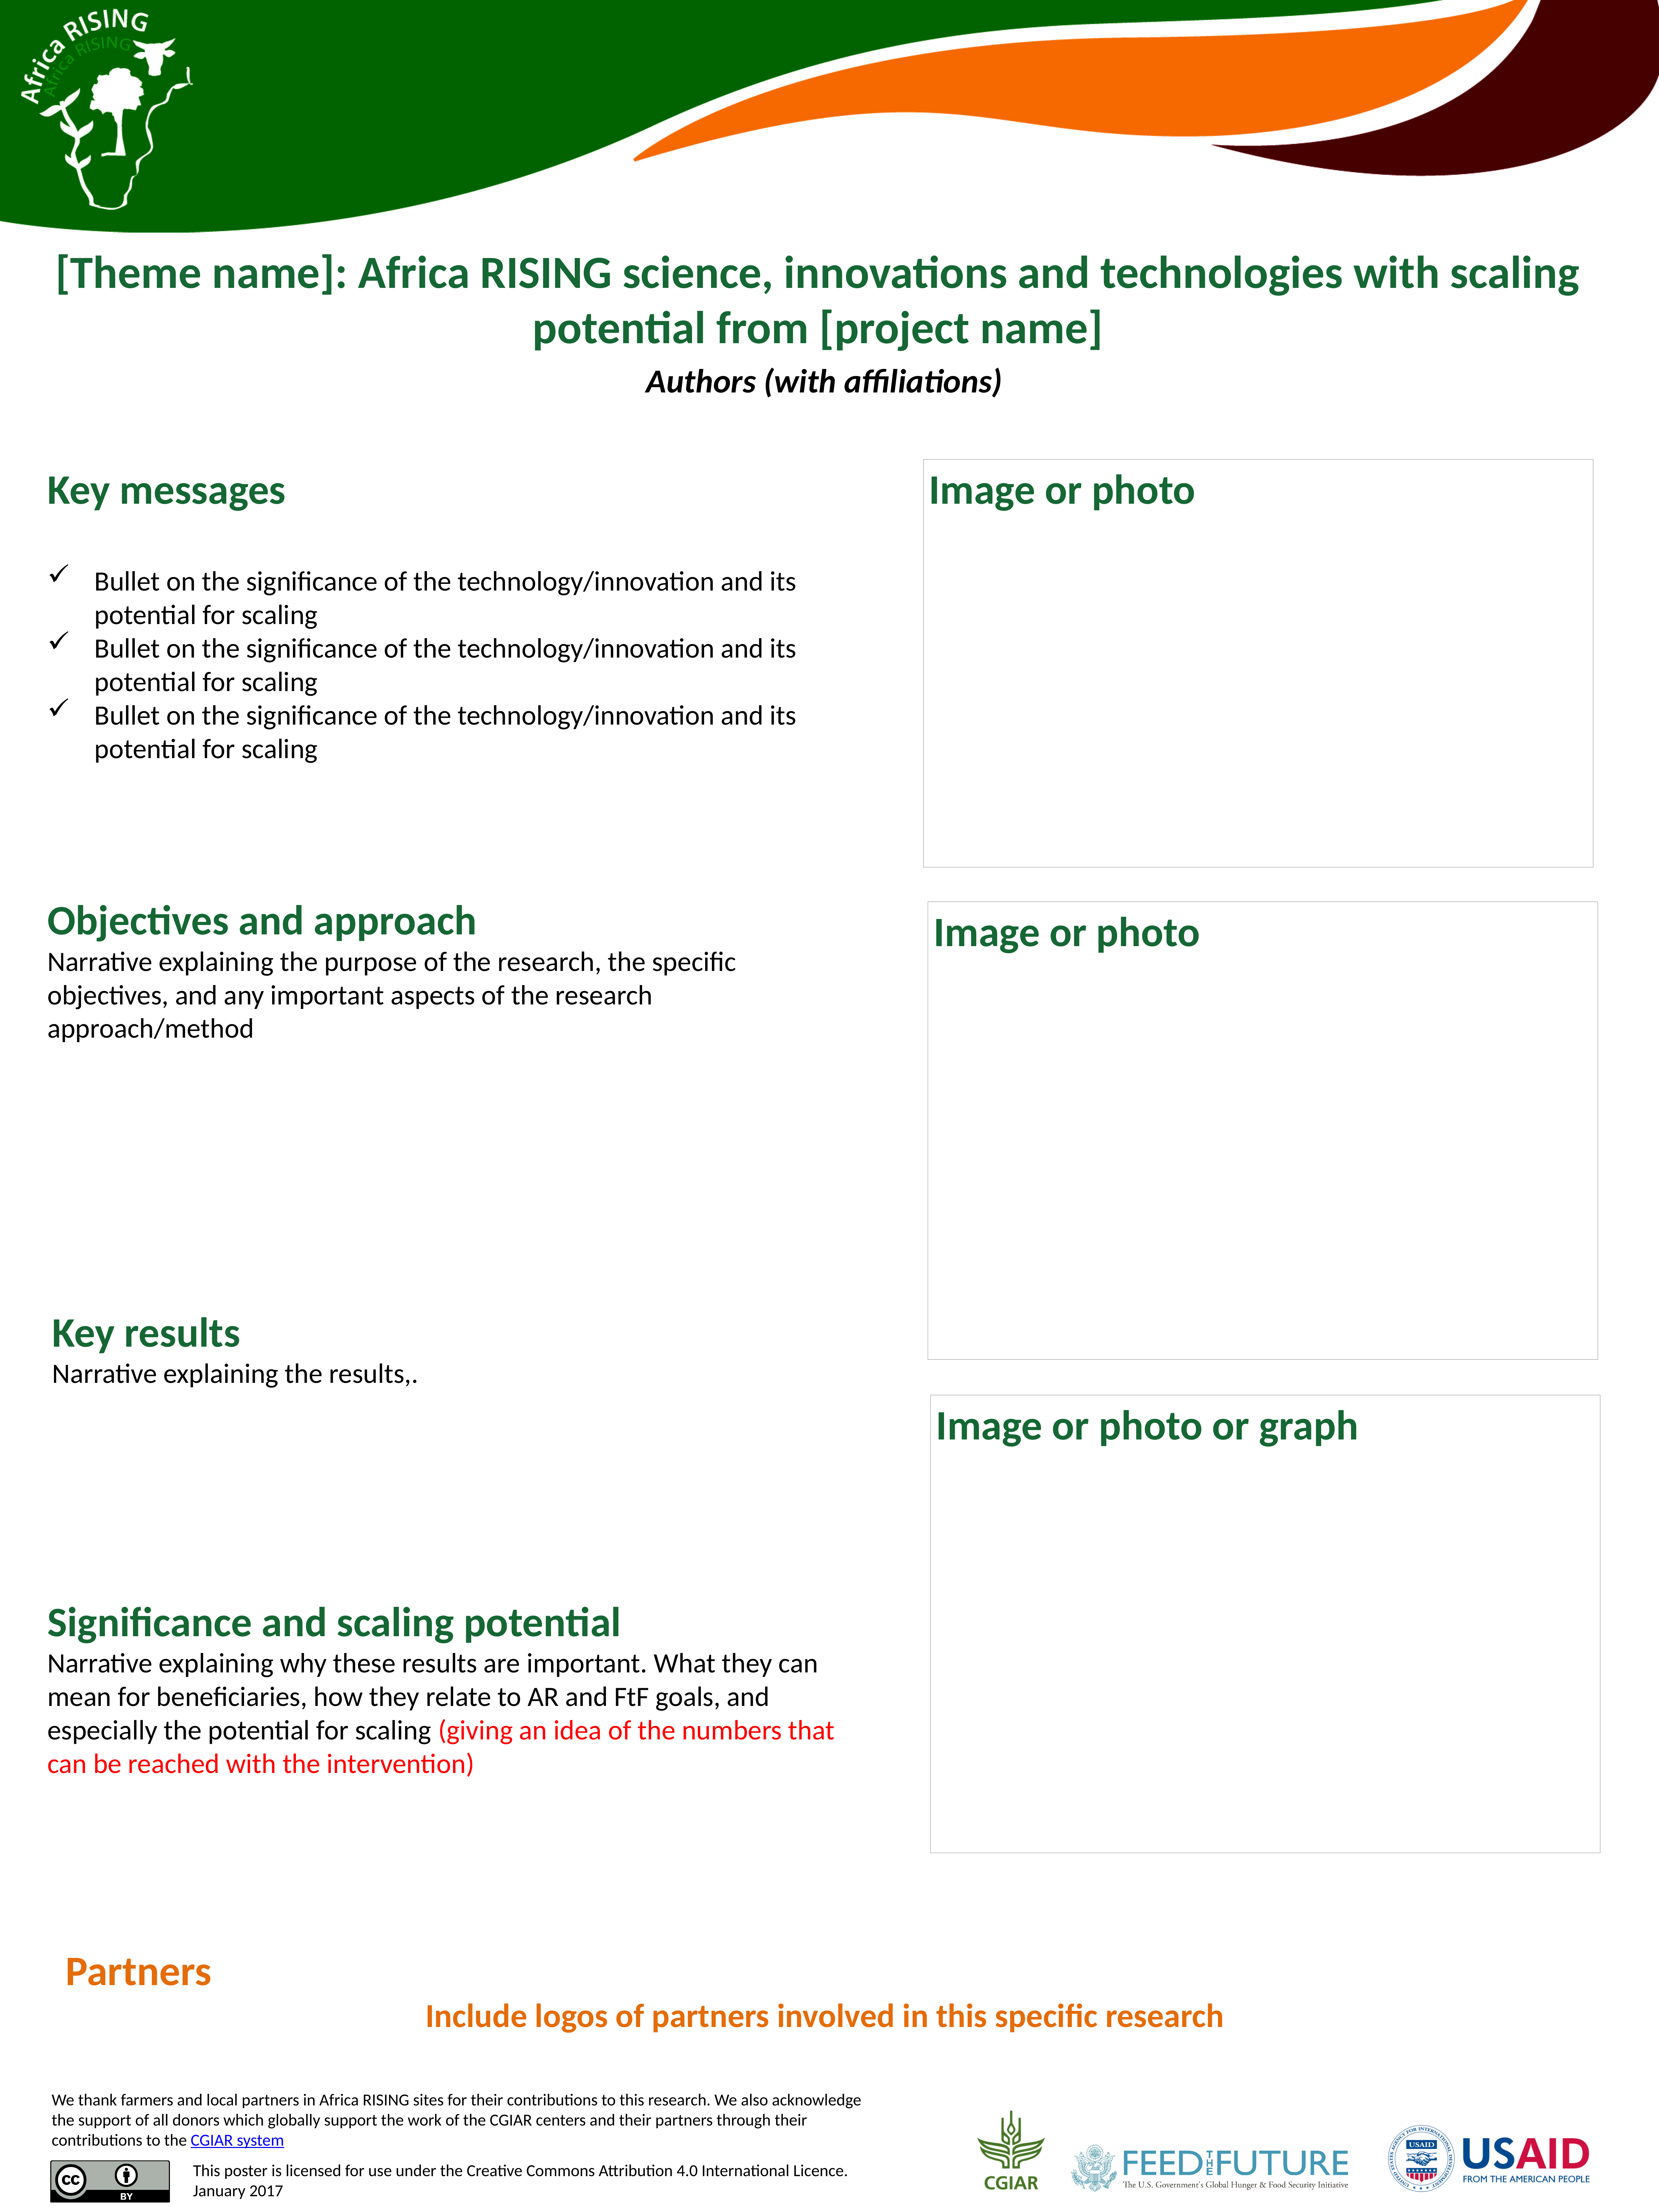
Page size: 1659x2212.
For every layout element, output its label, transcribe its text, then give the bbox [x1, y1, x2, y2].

picture [0, 0, 1659, 233]
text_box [977, 2110, 1590, 2192]
text_box Partners Include logos of partners involved in this specific research [60, 1941, 1590, 2077]
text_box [50, 2157, 861, 2203]
text_box Key messages Bullet on the significance of the technology/innovation and its potential for scaling Bullet on the significance of the technology/innovation and its potential for scaling Bullet on the significance of the technology/innovation and its potential for scaling [42, 459, 842, 817]
text_box Objectives and approach Narrative explaining the purpose of the research, the specific objectives, and any important aspects of the research approach/method [42, 890, 842, 1264]
text_box Key results Narrative explaining the results,. [47, 1302, 842, 1576]
text_box Image or photo [928, 902, 1598, 1360]
text_box Image or photo or graph [930, 1395, 1600, 1853]
text_box Image or photo [923, 459, 1593, 867]
text_box Significance and scaling potential Narrative explaining why these results are important. What they can mean for beneficiaries, how they relate to AR and FtF goals, and especially the potential for scaling (giving an idea of the numbers that can be reached with the intervention) [42, 1592, 842, 1832]
text_box [Theme name]: Africa RISING science, innovations and technologies with scaling potential from [project name] Authors (with affiliations) [47, 239, 1590, 402]
text_box We thank farmers and local partners in Africa RISING sites for their contributions to this research. We also acknowledge the support of all donors which globally support the work of the CGIAR centers and their partners through their contributions to the CGIAR system [47, 2086, 880, 2152]
